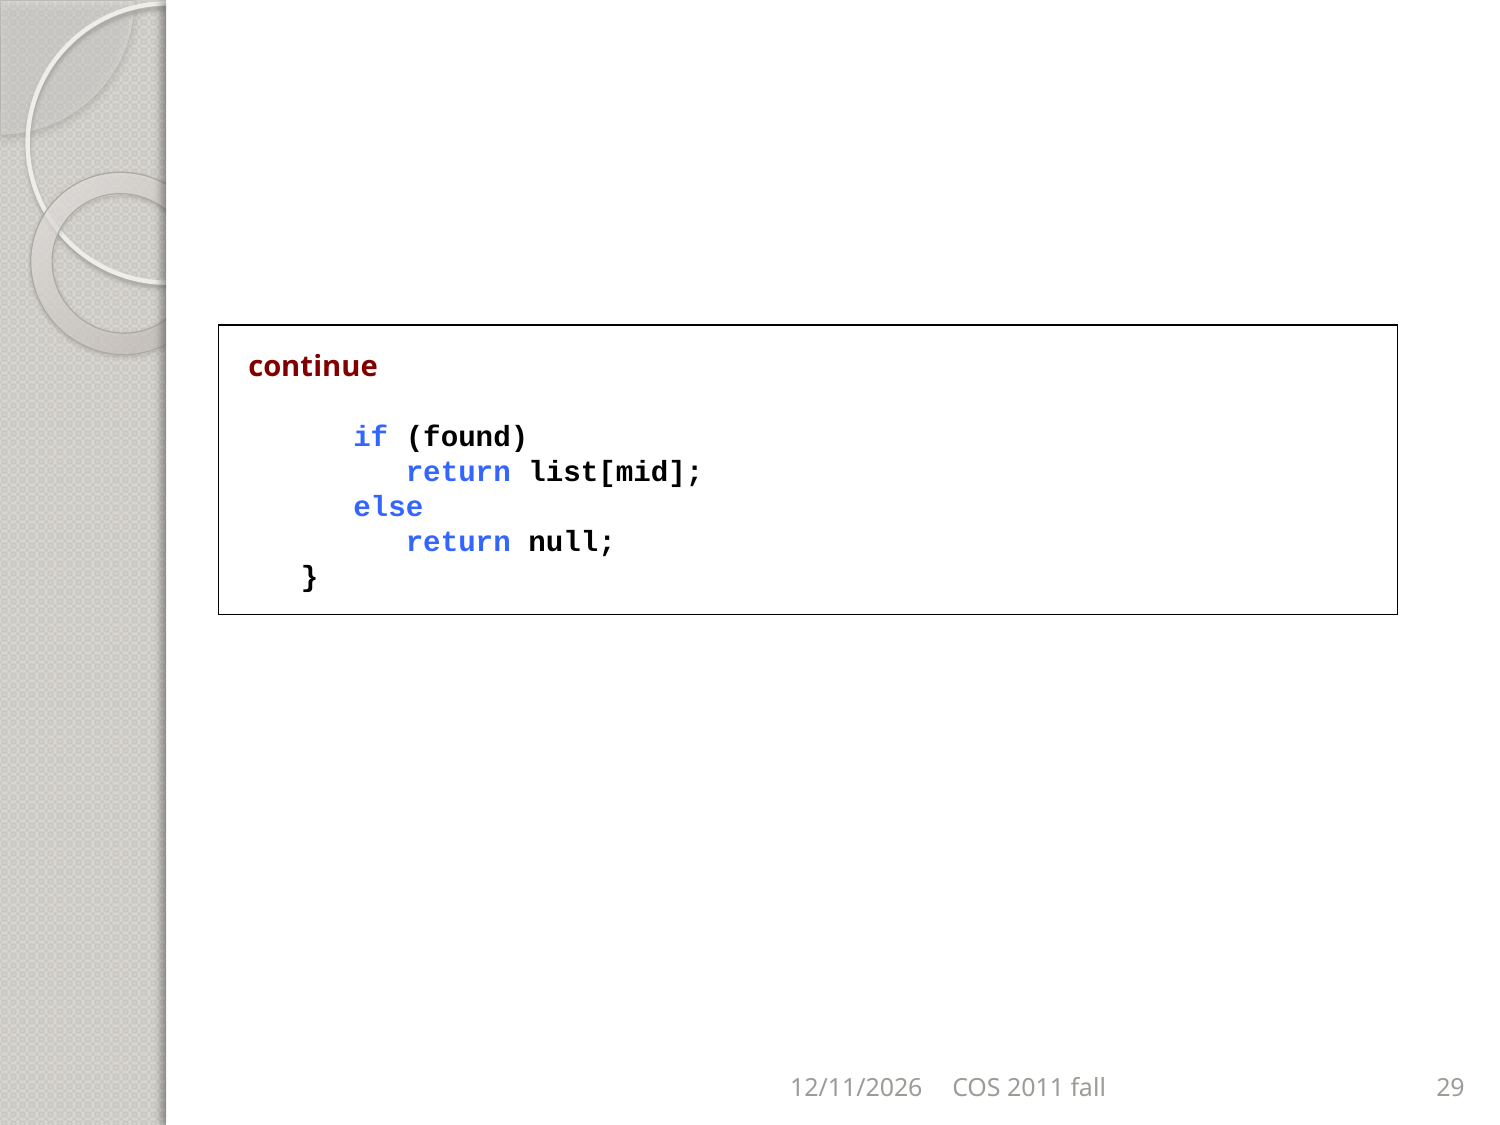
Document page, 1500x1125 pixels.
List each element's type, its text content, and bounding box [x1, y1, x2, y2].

text_box continue if (found) return list[mid]; else return null; } [218, 324, 1398, 615]
footer COS 2011 fall [937, 1034, 1413, 1113]
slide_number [587, 1034, 937, 1113]
slide_number 29 [1413, 1034, 1488, 1113]
